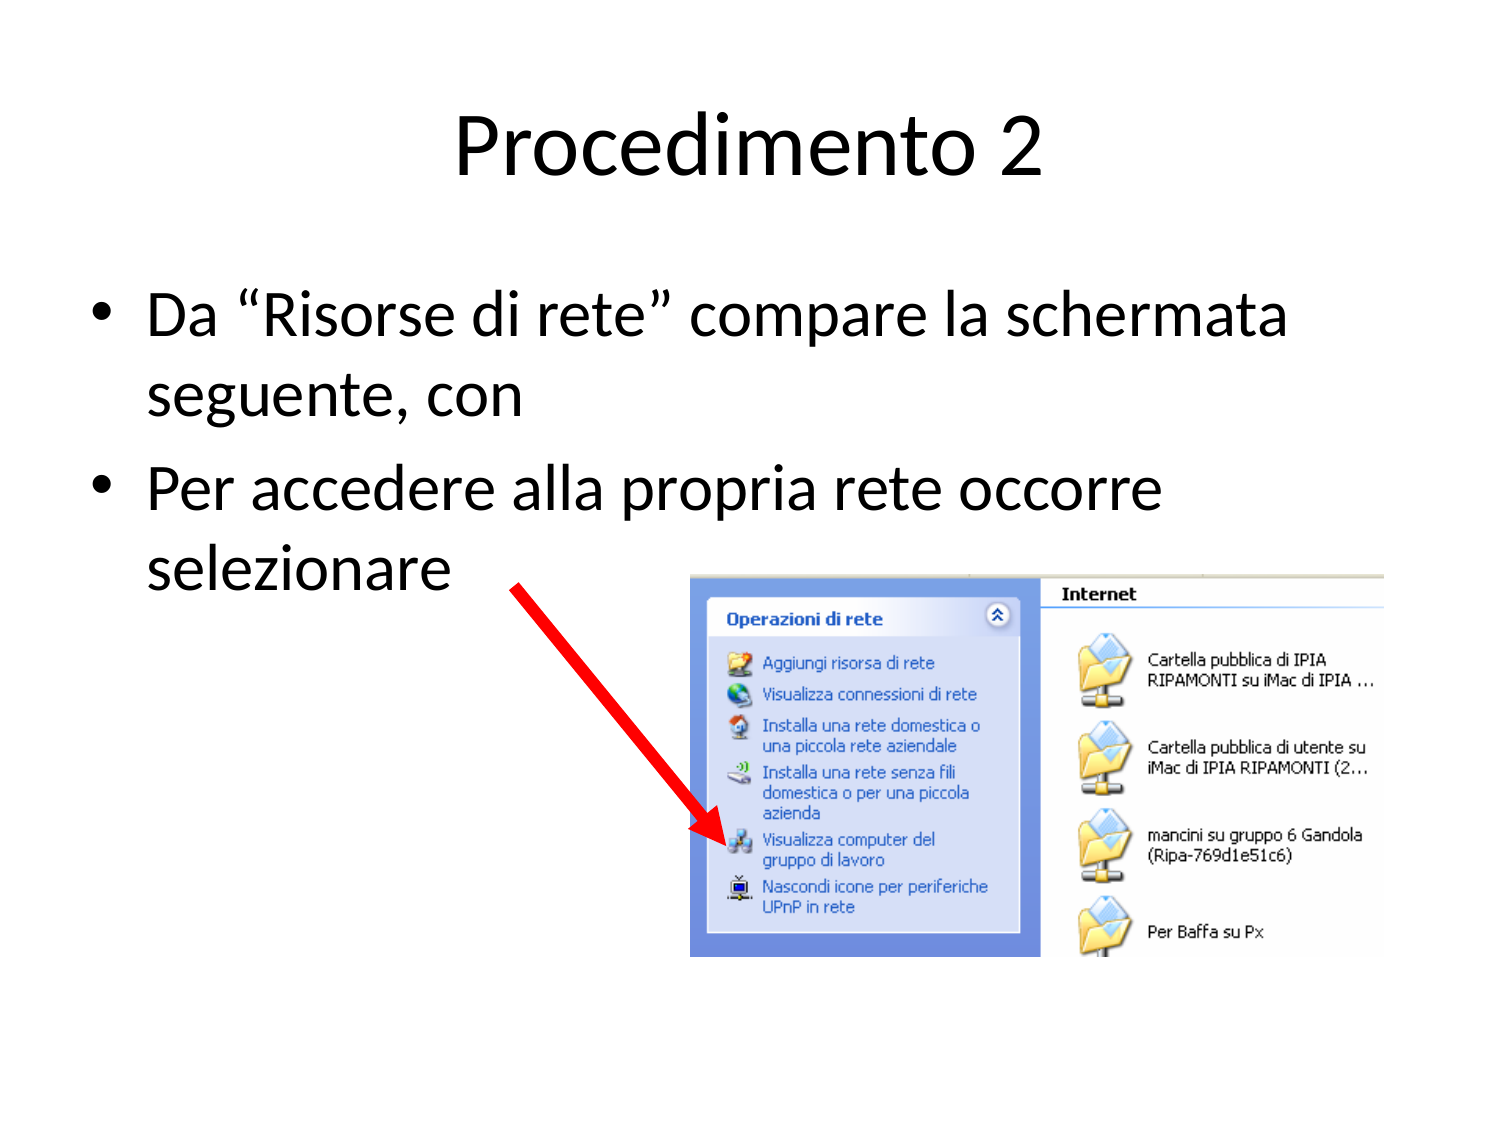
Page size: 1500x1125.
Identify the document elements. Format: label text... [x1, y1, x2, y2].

list Da “Risorse di rete” compare la schermata seguente, con Per accedere alla propria rete occorre selezionare [75, 262, 1425, 1005]
picture [690, 573, 1384, 958]
title Procedimento 2 [75, 45, 1425, 233]
